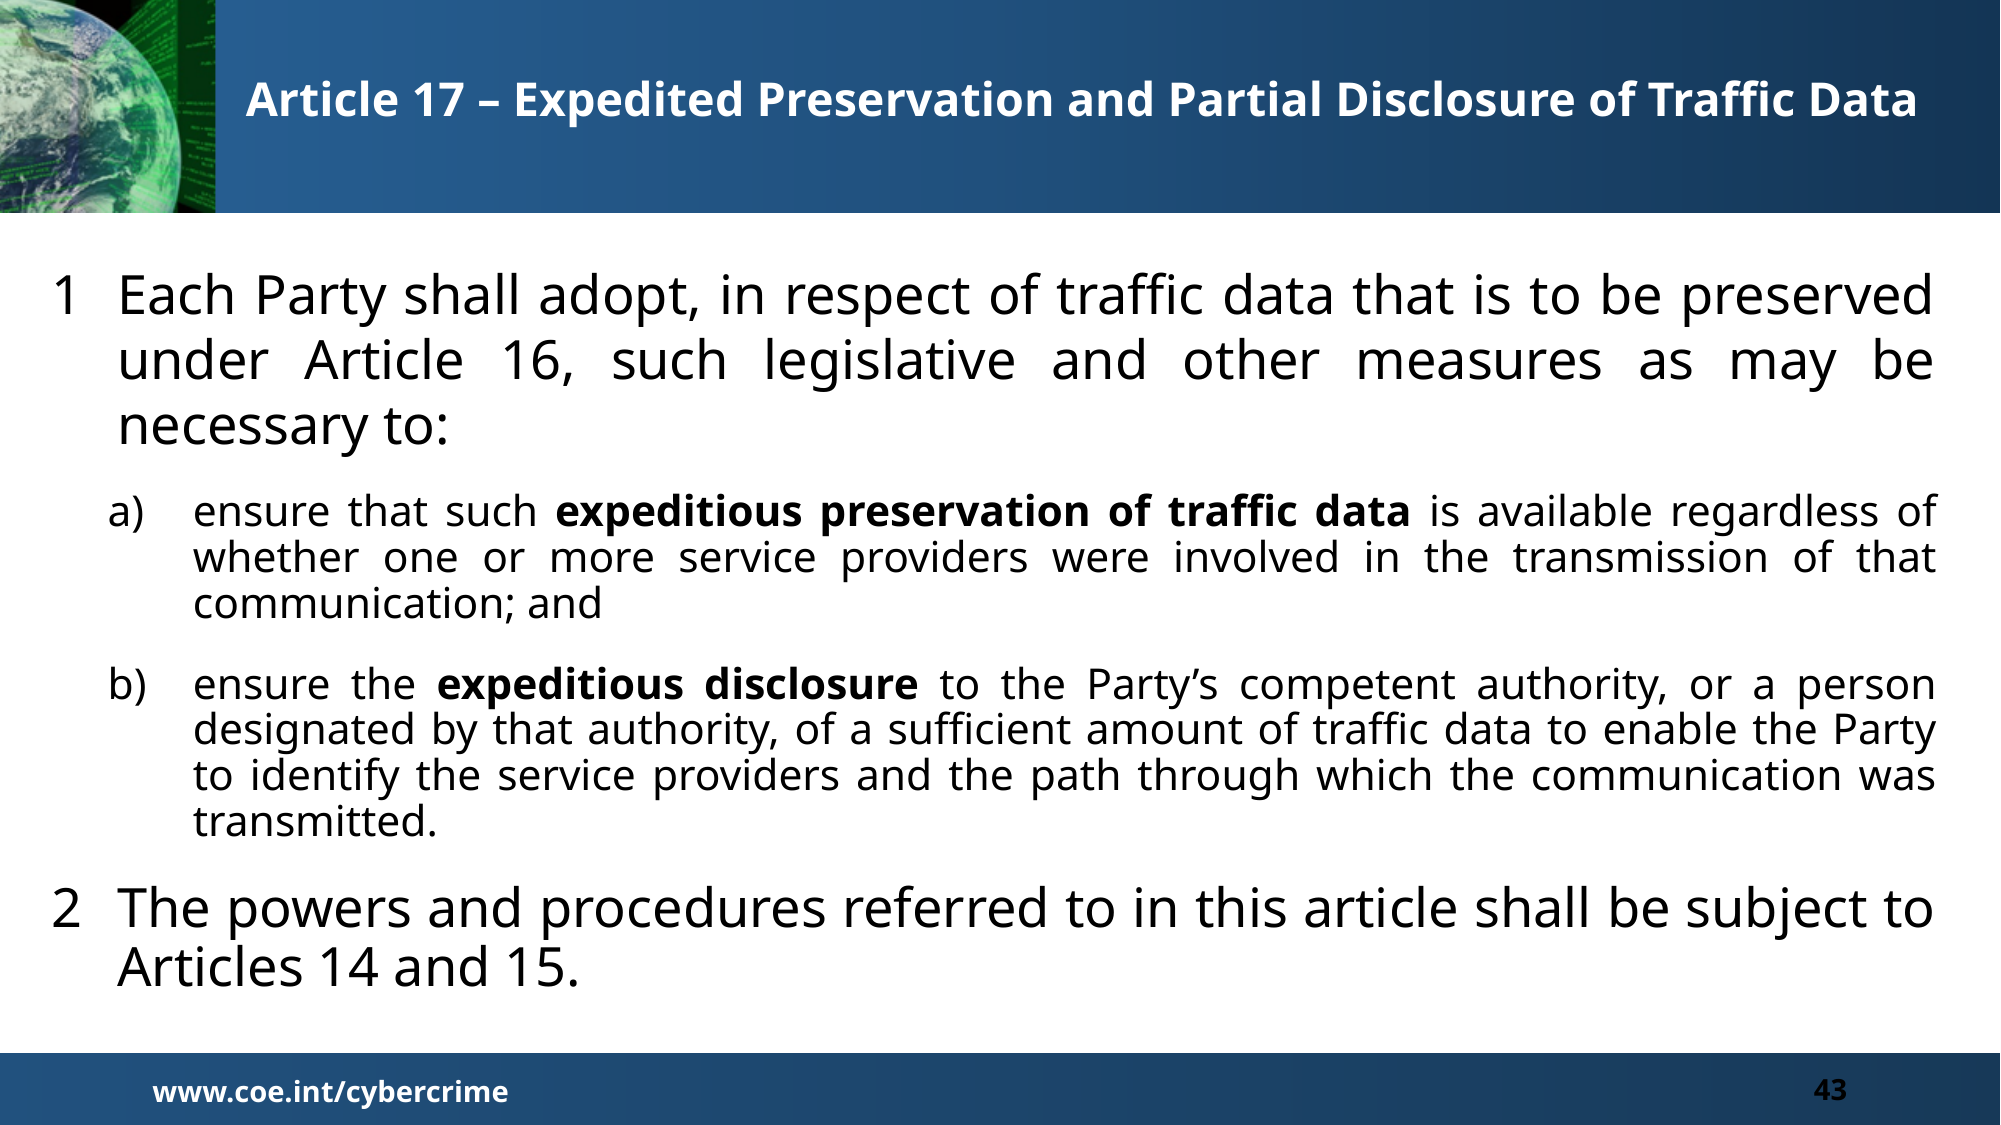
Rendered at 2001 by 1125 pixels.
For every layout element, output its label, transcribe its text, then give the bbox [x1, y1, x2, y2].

slide_number www.coe.int/cybercrime [137, 1061, 588, 1121]
title Article 17 – Expedited Preservation and Partial Disclosure of Traffic Data [230, 10, 1973, 198]
picture [0, 0, 2000, 213]
slide_number 43 [1412, 1061, 1863, 1121]
list Each Party shall adopt, in respect of traffic data that is to be preserved under Article 16, such legislative and other measures as may be necessary to: ensure that such expeditious preservation of traffic data is available regardless of whether one or more service providers were involved in the transmission of that communication; and ensure the expeditious disclosure to the Party’s competent authority, or a person designated by that authority, of a sufficient amount of traffic data to enable the Party to identify the service providers and the path through which the communication was transmitted. The powers and procedures referred to in this article shall be subject to Articles 14 and 15. [36, 252, 1952, 1012]
